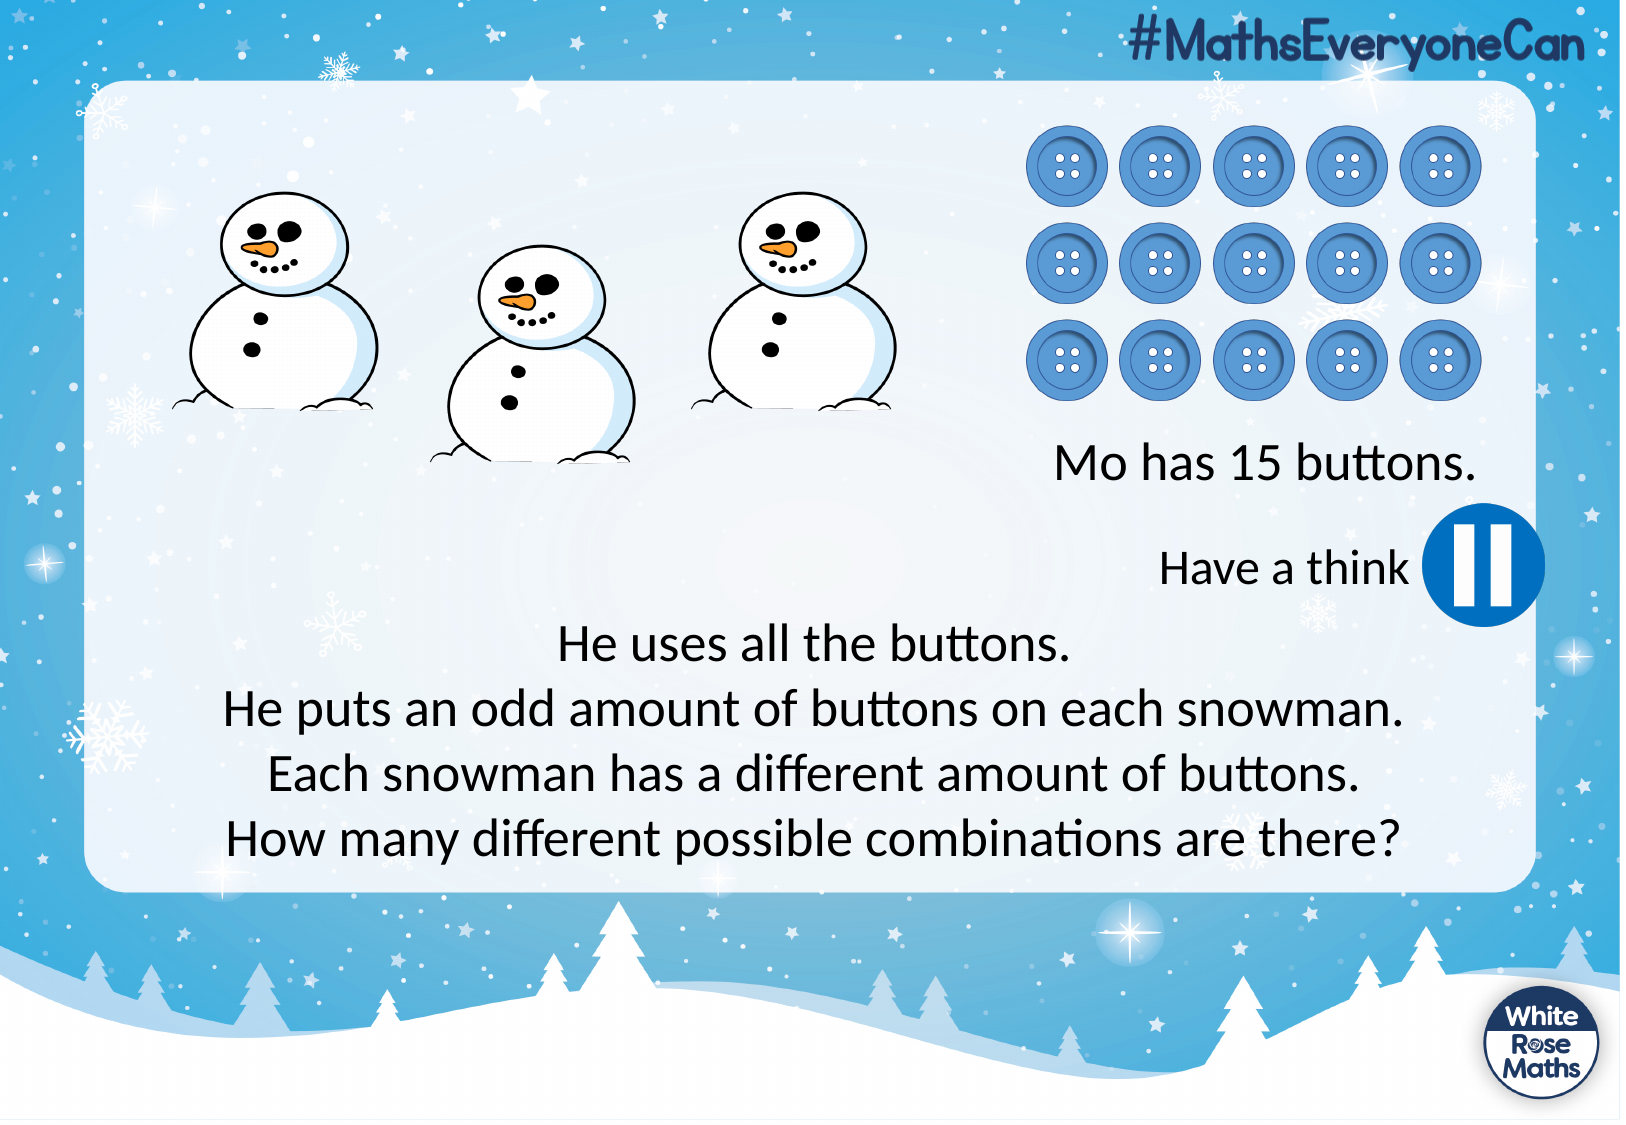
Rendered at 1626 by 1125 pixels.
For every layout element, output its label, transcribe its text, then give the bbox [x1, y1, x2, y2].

text_box Have a think [1143, 527, 1422, 602]
picture [0, 0, 1626, 1125]
text_box Mo has 15 buttons. [1037, 419, 1494, 500]
text_box He uses all the buttons. He puts an odd amount of buttons on each snowman. Each snowman has a different amount of buttons. How many different possible combinations are there? [80, 600, 1550, 875]
